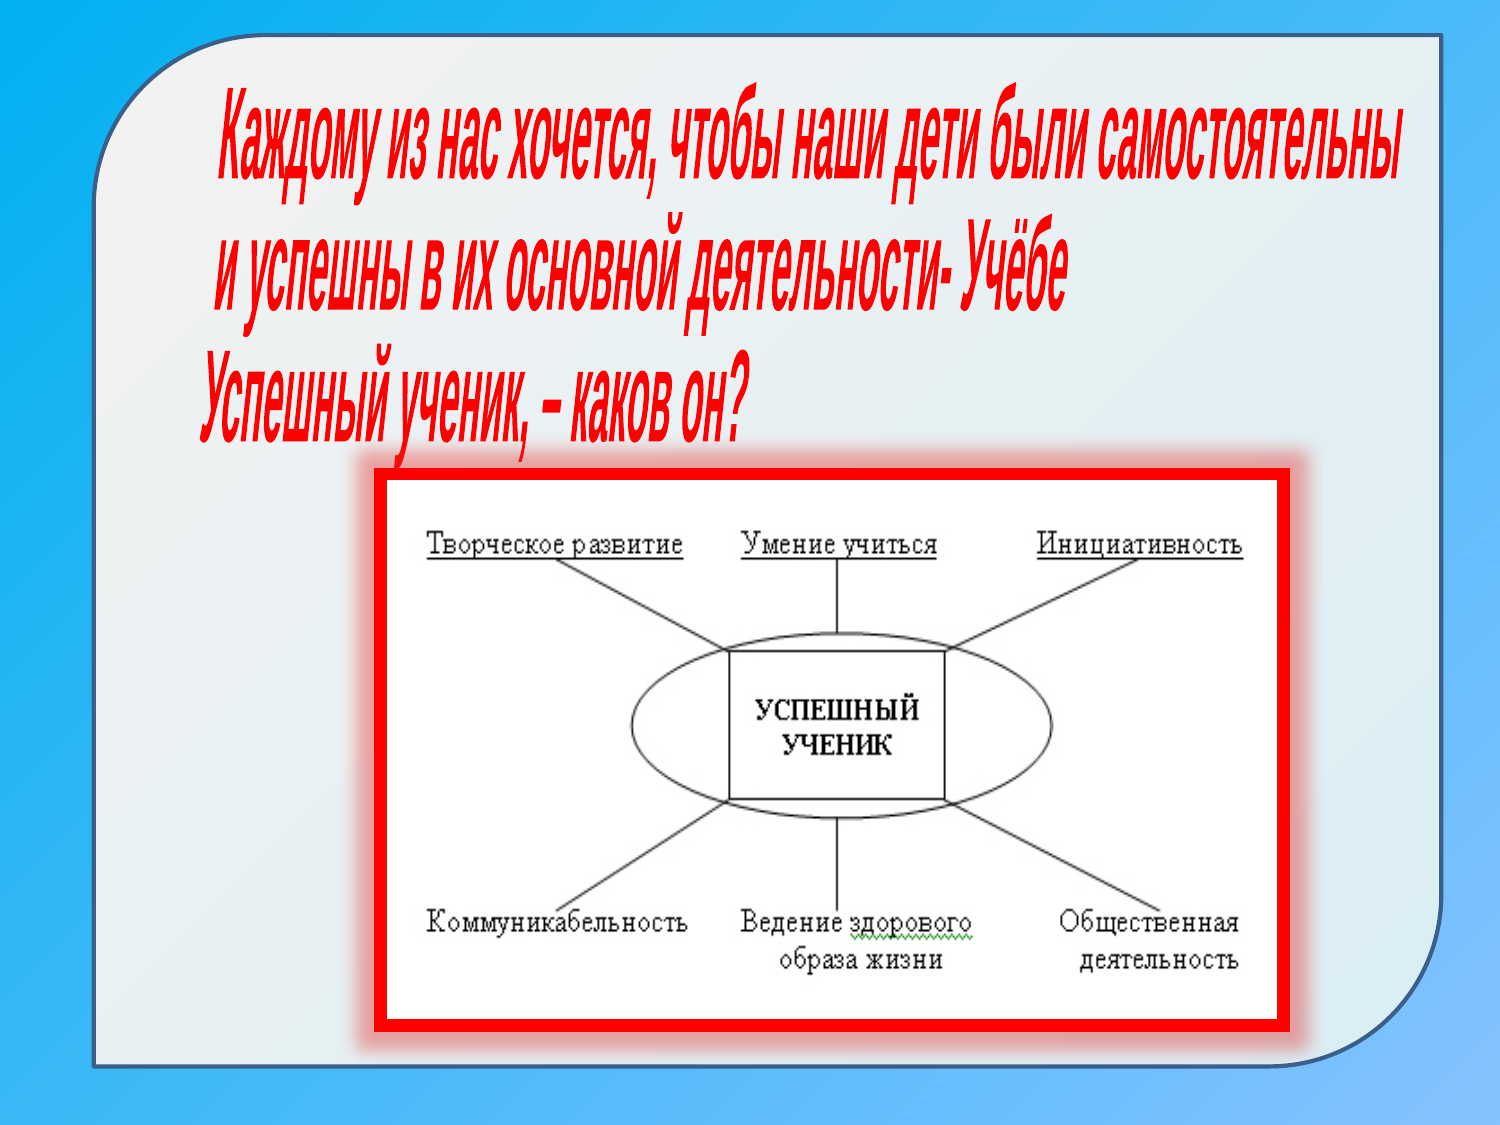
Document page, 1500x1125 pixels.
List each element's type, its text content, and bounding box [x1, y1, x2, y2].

picture [386, 480, 1278, 1020]
text_box «Ребенок глазами родителя» [349, 443, 1316, 1058]
text_box [91, 32, 1444, 1069]
